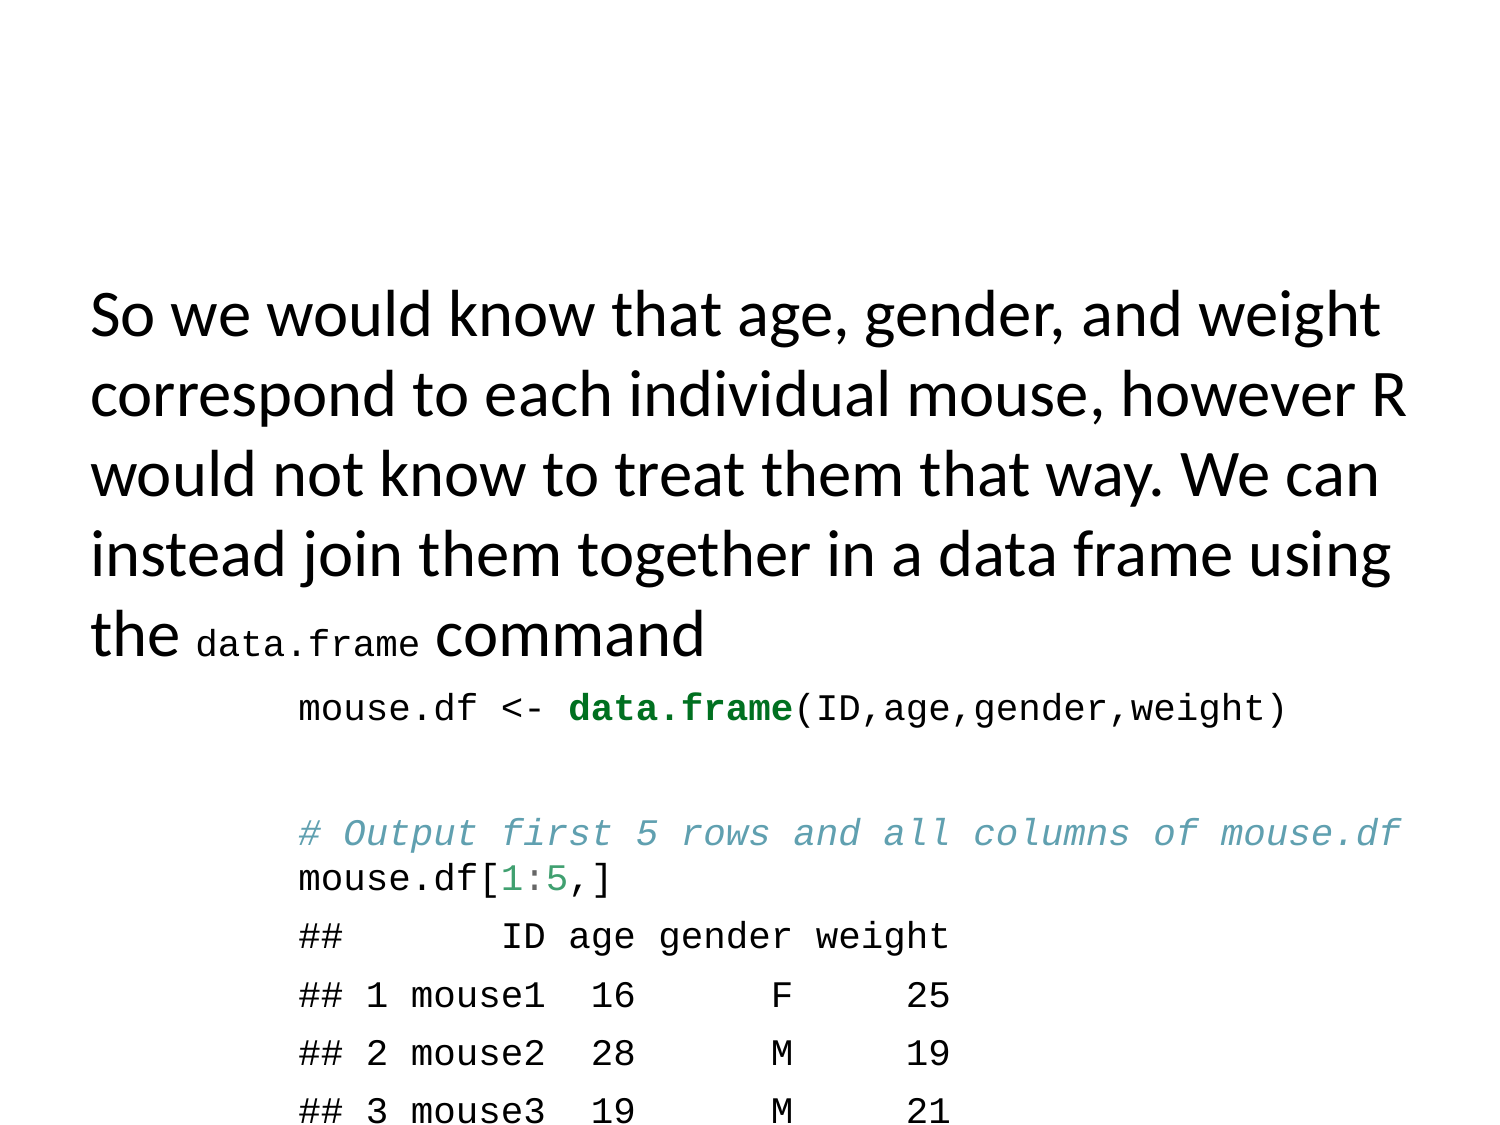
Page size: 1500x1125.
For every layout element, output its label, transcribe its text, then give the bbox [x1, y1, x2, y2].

list So we would know that age, gender, and weight correspond to each individual mouse, however R would not know to treat them that way. We can instead join them together in a data frame using the data.frame command mouse.df <- data.frame(ID,age,gender,weight) # Output first 5 rows and all columns of mouse.df mouse.df[1:5,] ## ID age gender weight ## 1 mouse1 16 F 25 ## 2 mouse2 28 M 19 ## 3 mouse3 19 M 21 ## 4 mouse4 21 F 19 ## 5 mouse5 23 M 19 [75, 262, 1425, 1005]
